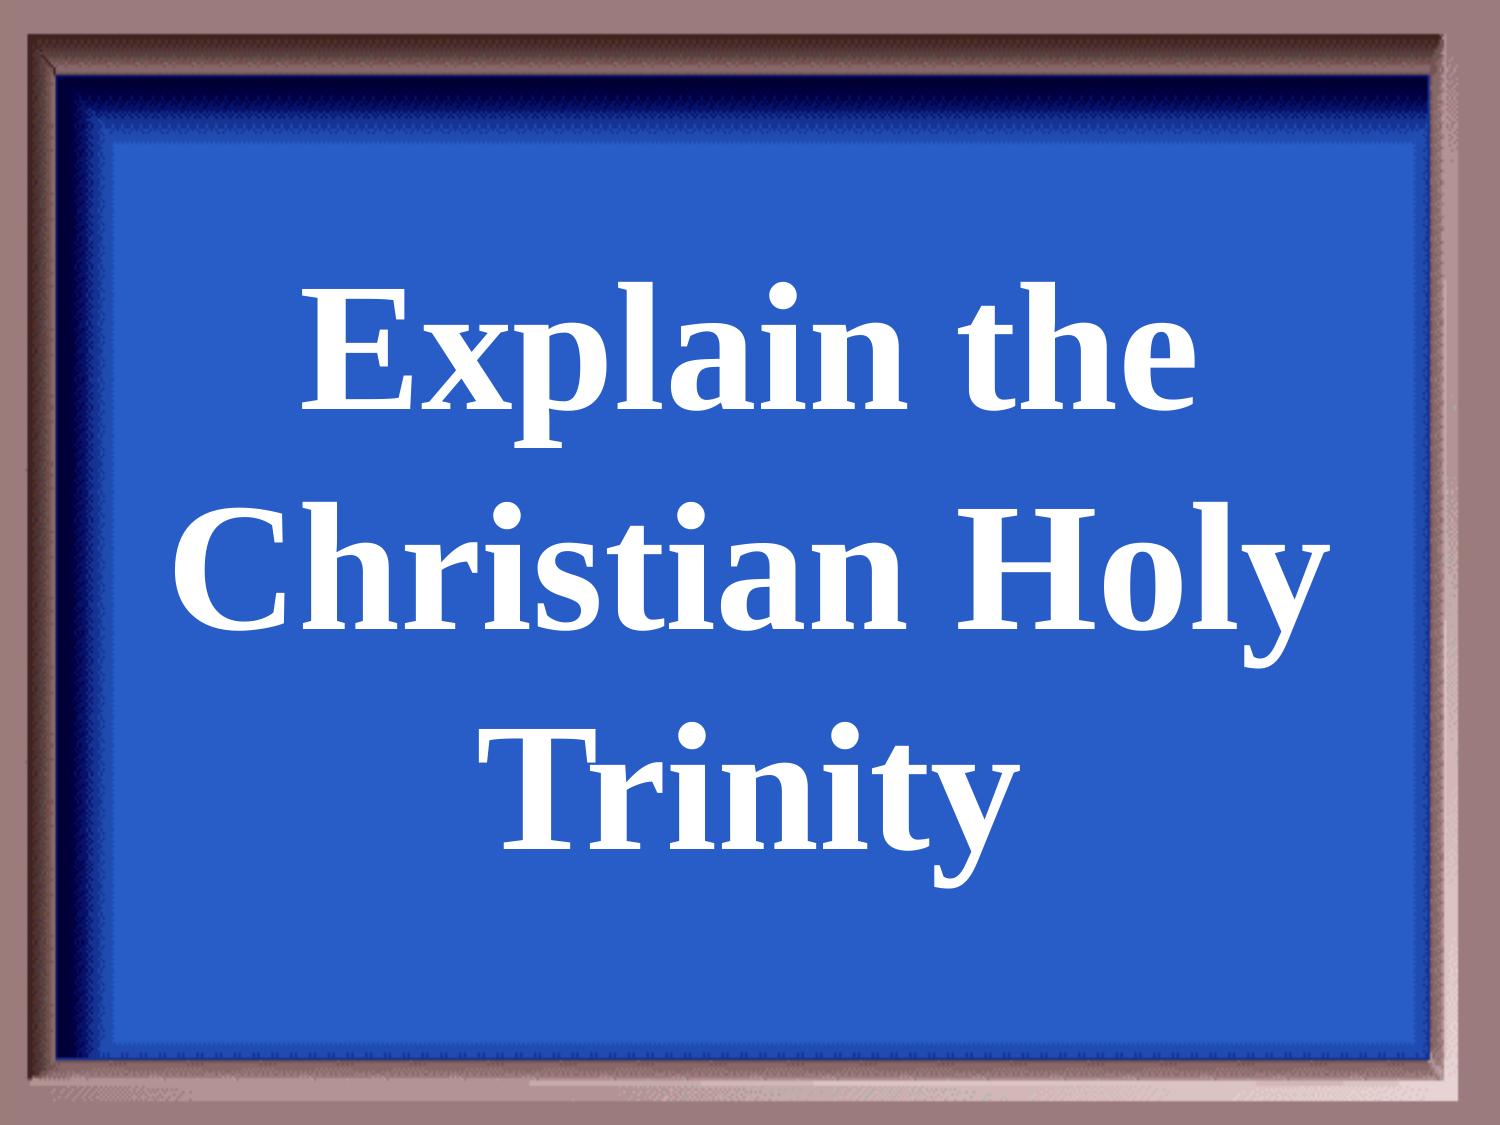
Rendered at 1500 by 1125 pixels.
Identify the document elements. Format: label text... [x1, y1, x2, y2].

title Explain the Christian Holy Trinity [112, 462, 1388, 650]
picture [0, 0, 1500, 1125]
